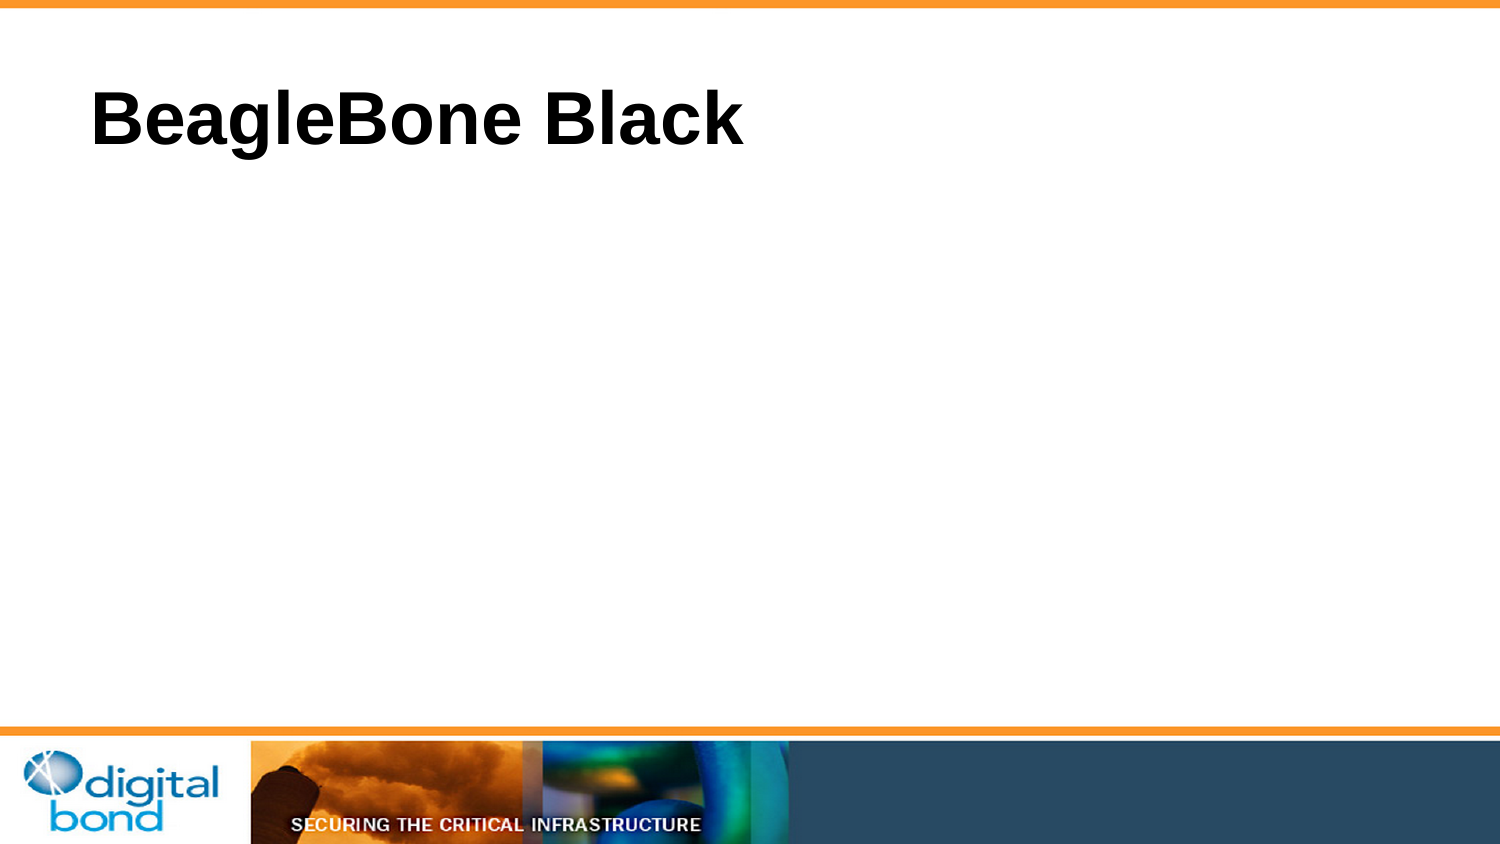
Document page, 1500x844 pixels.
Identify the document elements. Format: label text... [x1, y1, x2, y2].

title BeagleBone Black [75, 33, 1425, 175]
picture [0, 0, 1500, 844]
